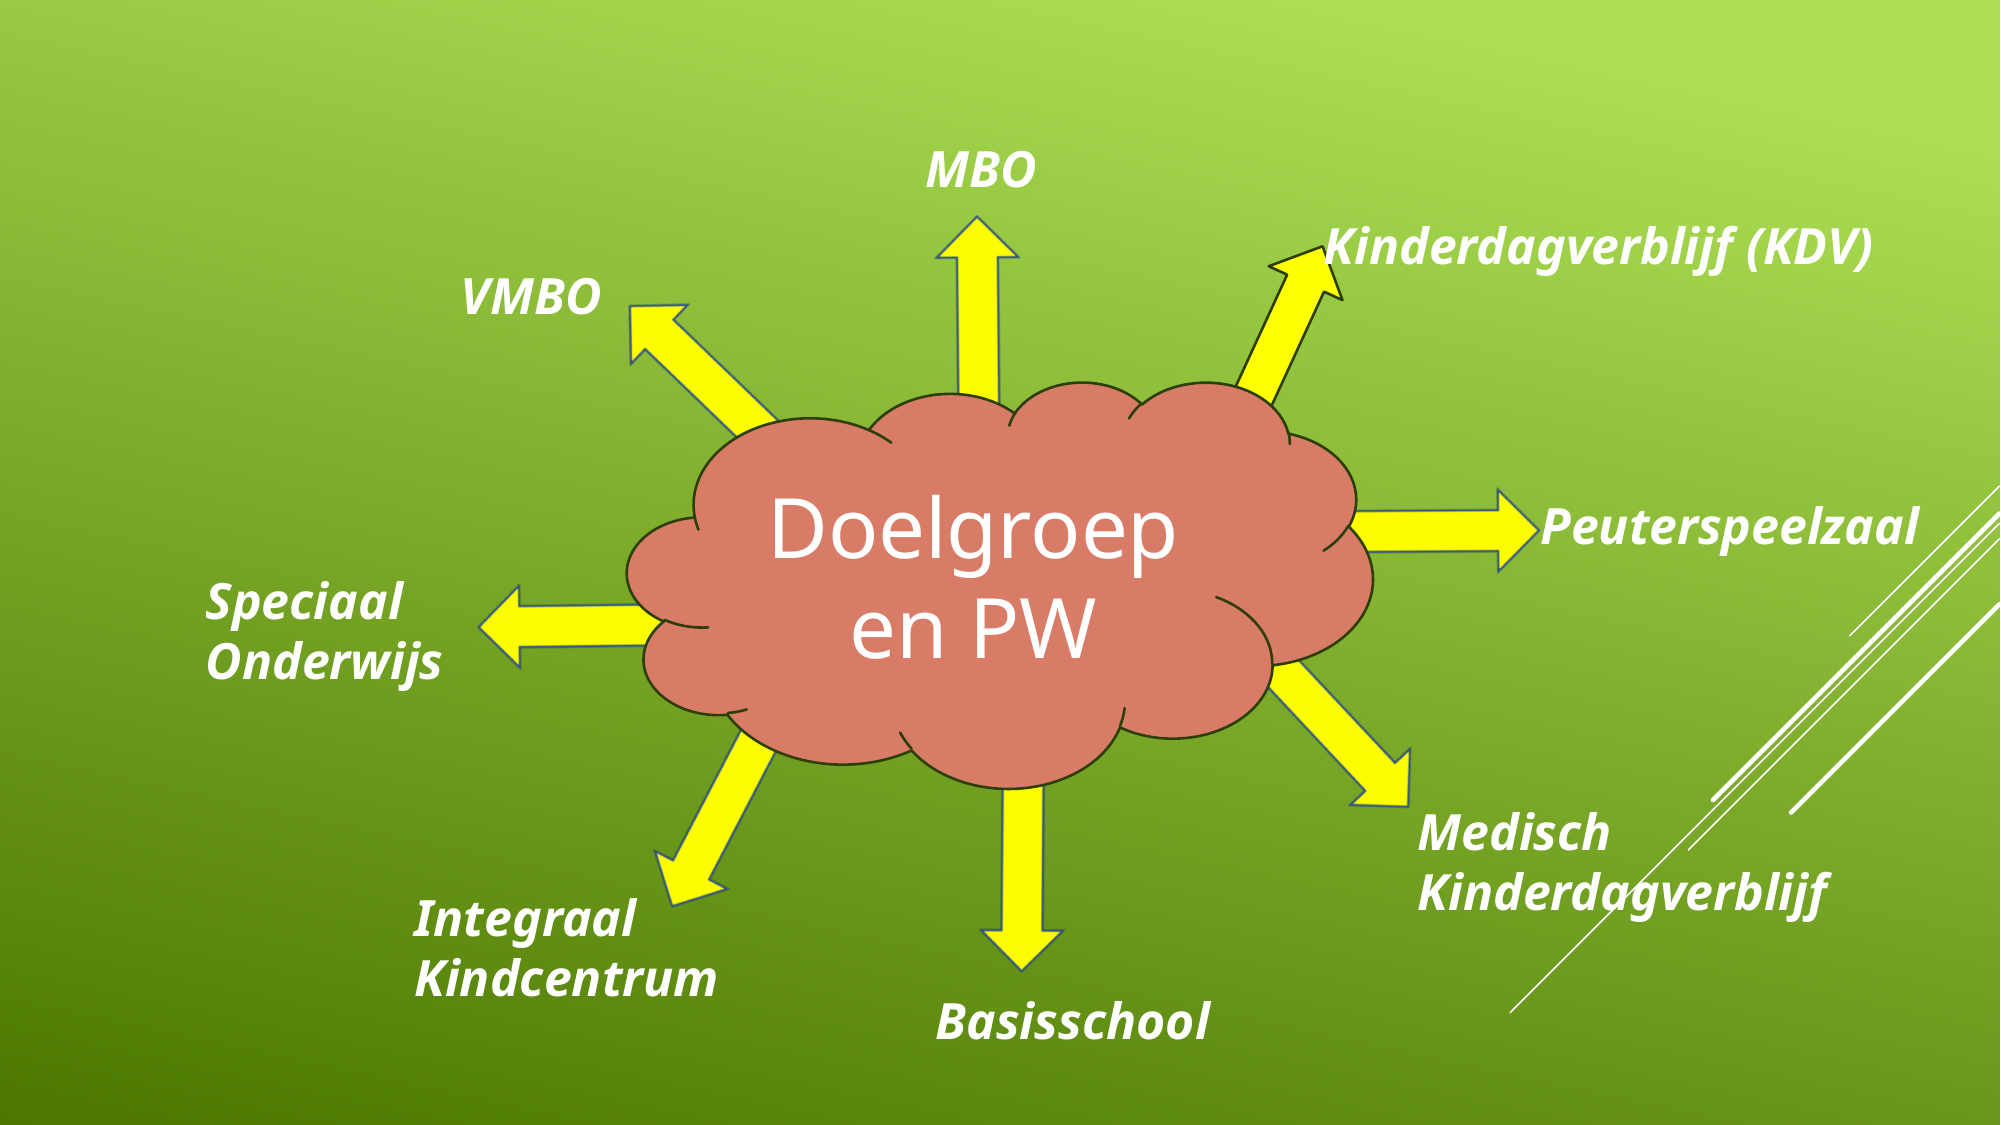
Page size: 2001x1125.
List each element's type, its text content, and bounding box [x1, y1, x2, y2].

text_box Basisschool [920, 981, 1225, 1057]
picture [929, 775, 1109, 981]
text_box Kinderdagverblijf (KDV) [1309, 206, 1889, 282]
picture [594, 277, 814, 469]
picture [650, 715, 781, 916]
picture [890, 206, 1072, 413]
text_box MBO [910, 129, 1052, 205]
text_box Integraal Kindcentrum [399, 879, 734, 1015]
text_box Peuterspeelzaal [1525, 486, 1934, 562]
text_box Doelgroepen PW [638, 381, 1375, 783]
picture [1352, 437, 1525, 630]
picture [1226, 639, 1448, 832]
picture [468, 526, 659, 718]
text_box [1235, 249, 1344, 405]
text_box Medisch Kinderdagverblijf [1403, 792, 1842, 928]
text_box Speciaal Onderwijs [190, 562, 459, 698]
text_box VMBO [446, 256, 624, 332]
